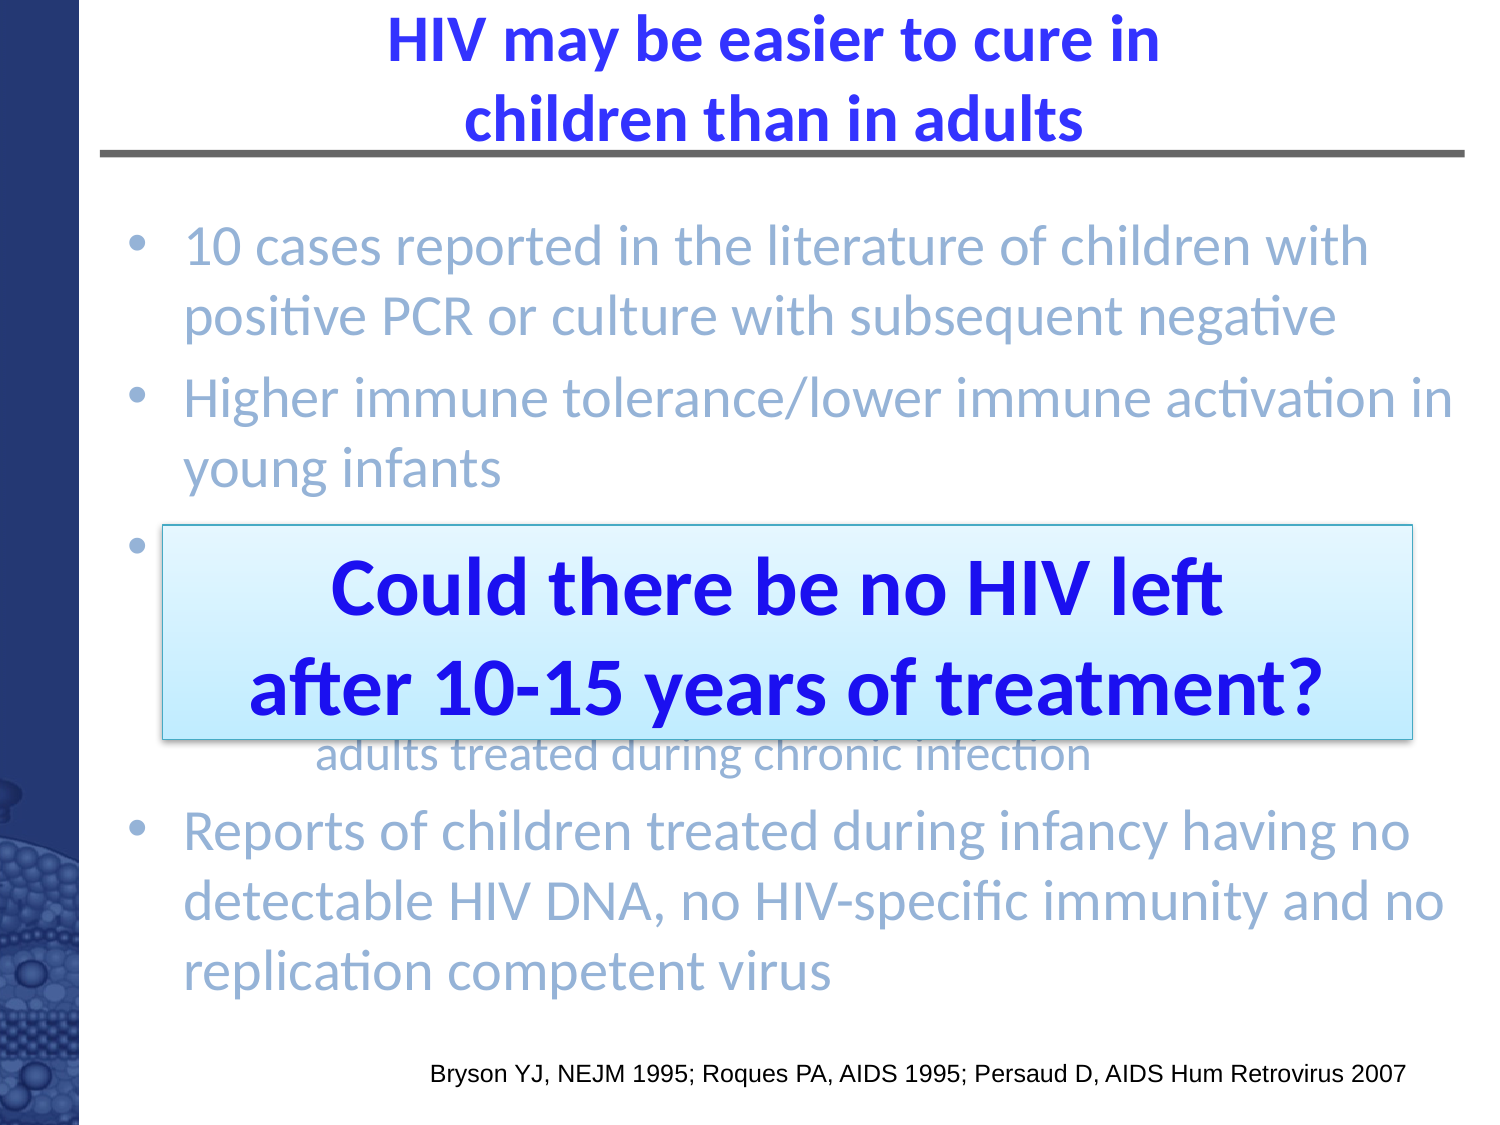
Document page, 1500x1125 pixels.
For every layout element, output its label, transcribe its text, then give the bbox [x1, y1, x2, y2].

picture [0, 0, 79, 1125]
text_box Could there be no HIV left after 10-15 years of treatment? [162, 524, 1413, 740]
title HIV may be easier to cure in children than in adults [87, 0, 1463, 175]
text_box Bryson YJ, NEJM 1995; Roques PA, AIDS 1995; Persaud D, AIDS Hum Retrovirus 2007 [415, 1050, 1424, 1095]
list 10 cases reported in the literature of children with positive PCR or culture with subsequent negative Higher immune tolerance/lower immune activation in young infants Shorter half life of replication competent virus from latently infected cells 11 months in early treated children vs. 44 months in adults treated during chronic infection Reports of children treated during infancy having no detectable HIV DNA, no HIV-specific immunity and no replication competent virus [112, 200, 1500, 875]
